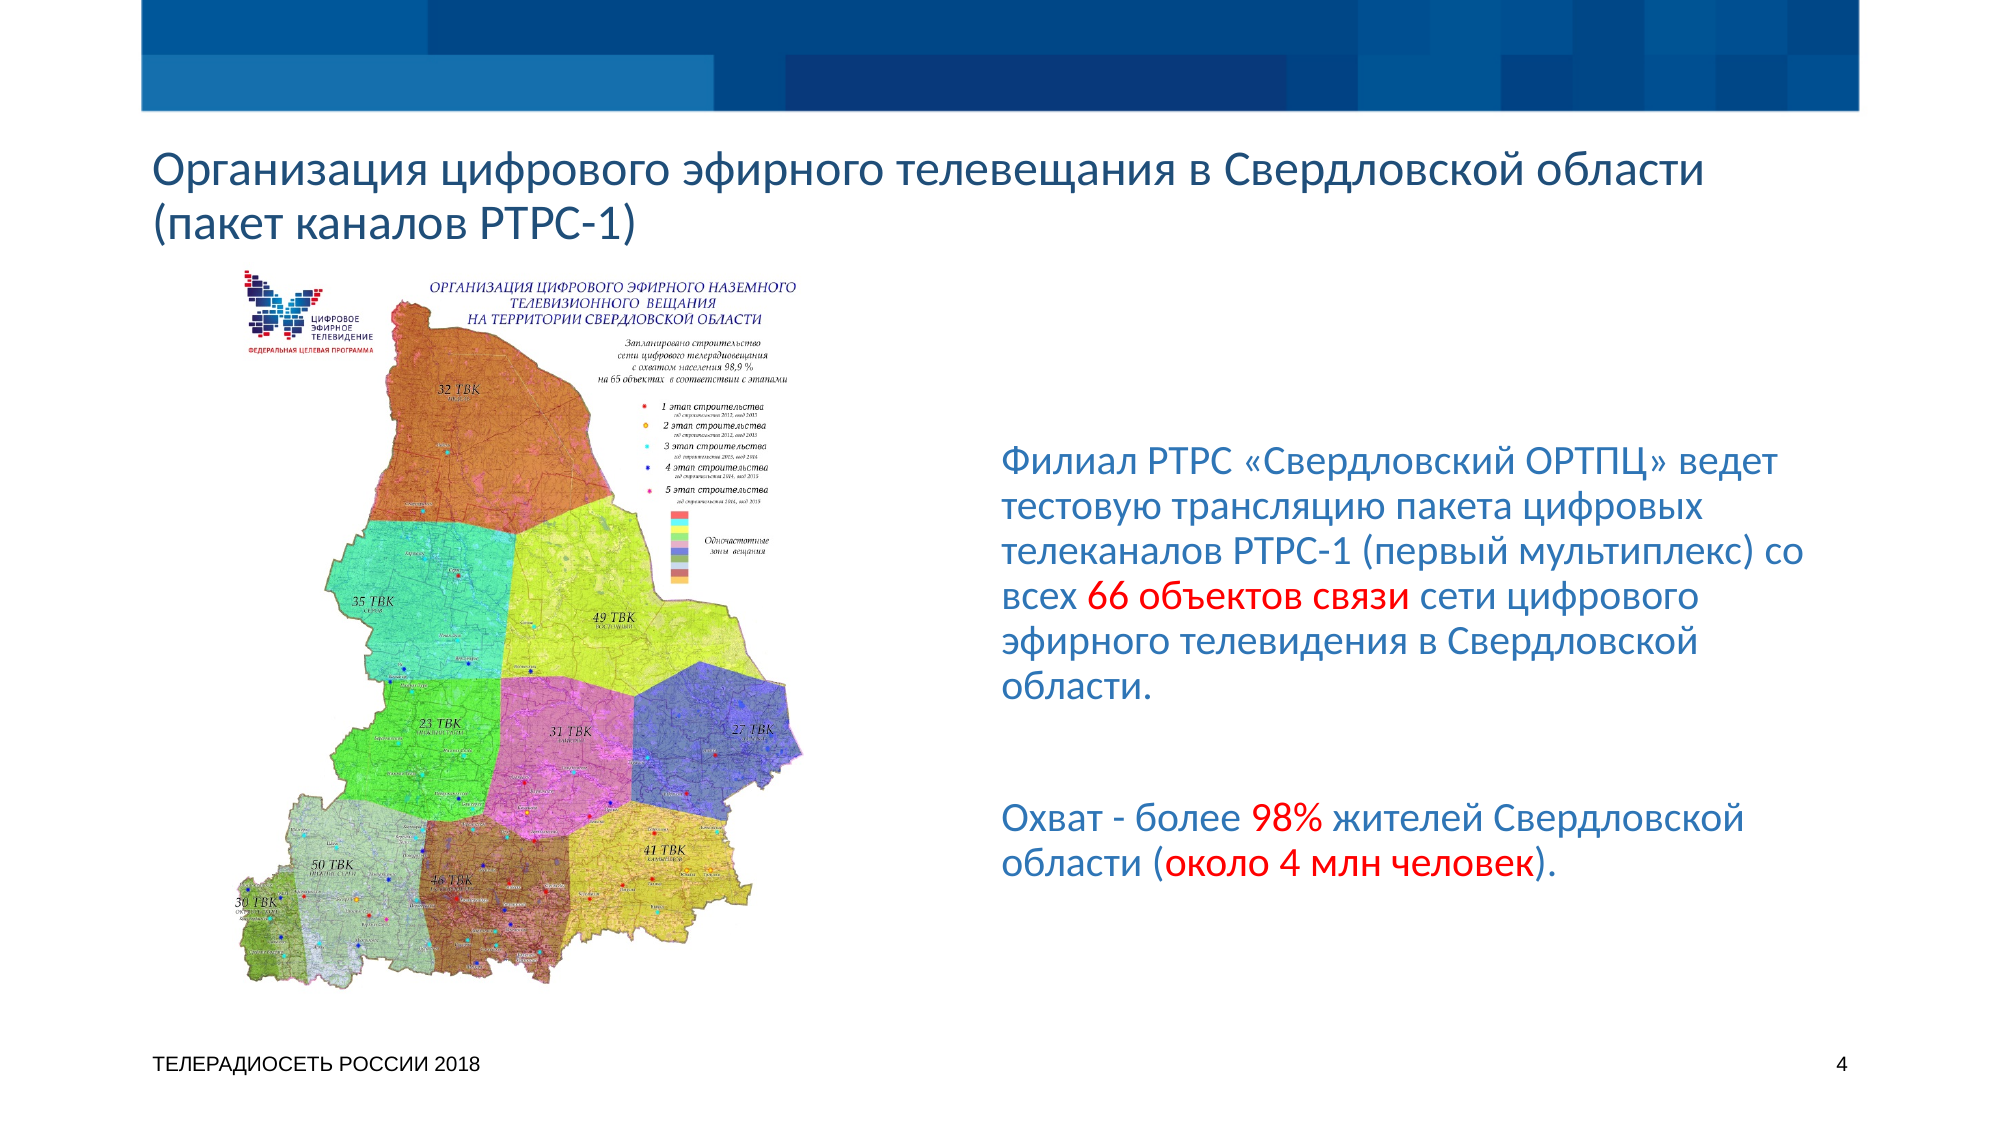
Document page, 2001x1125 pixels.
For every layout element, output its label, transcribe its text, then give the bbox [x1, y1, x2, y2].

slide_number 4 [1412, 1042, 1863, 1103]
title Организация цифрового эфирного телевещания в Свердловской области (пакет каналов РТРС-1) [137, 134, 1863, 353]
text_box Филиал РТРС «Свердловский ОРТПЦ» ведет тестовую трансляцию пакета цифровых телеканалов РТРС-1 (первый мультиплекс) со всех 66 объектов связи сети цифрового эфирного телевидения в Свердловской области. Охват - более 98% жителей Свердловской области (около 4 млн человек). [986, 431, 1826, 879]
footer ТЕЛЕРАДИОСЕТЬ РОССИИ 2018 [137, 1042, 813, 1103]
picture [0, 0, 2001, 1125]
